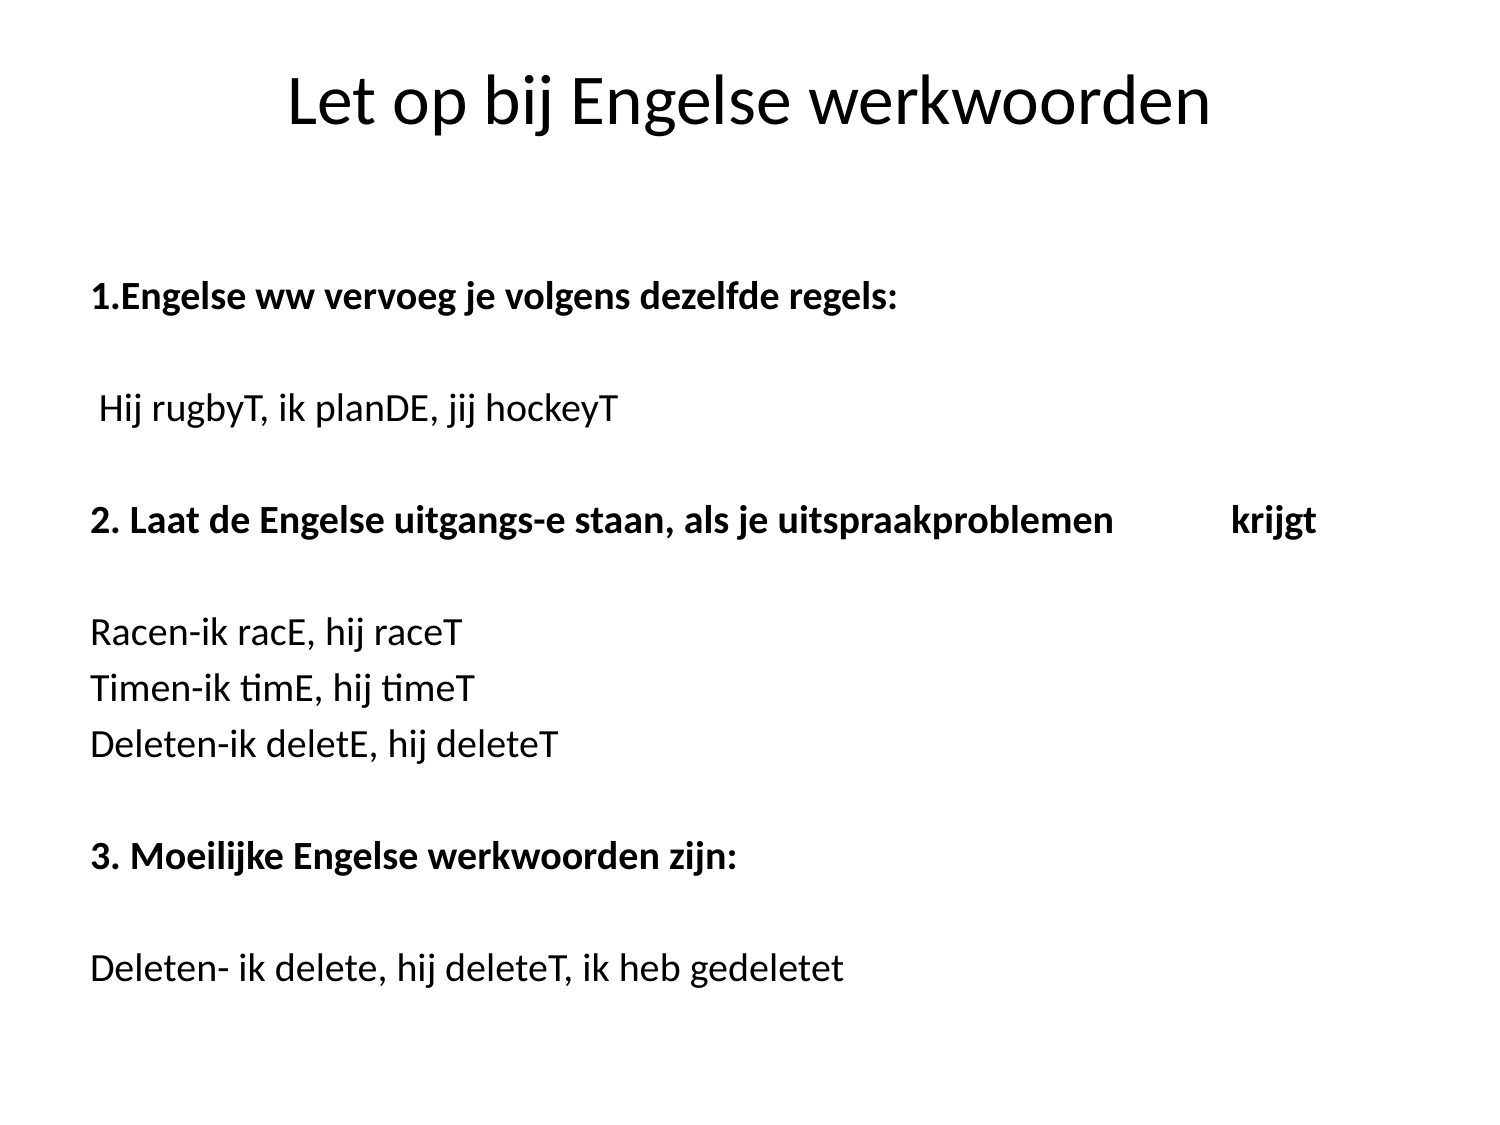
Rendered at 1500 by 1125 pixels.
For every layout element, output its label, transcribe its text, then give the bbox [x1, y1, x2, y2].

list 1.Engelse ww vervoeg je volgens dezelfde regels: Hij rugbyT, ik planDE, jij hockeyT 2. Laat de Engelse uitgangs-e staan, als je uitspraakproblemen krijgt Racen-ik racE, hij raceT Timen-ik timE, hij timeT Deleten-ik deletE, hij deleteT 3. Moeilijke Engelse werkwoorden zijn: Deleten- ik delete, hij deleteT, ik heb gedeletet [75, 262, 1425, 1005]
title Let op bij Engelse werkwoorden [75, 45, 1425, 233]
